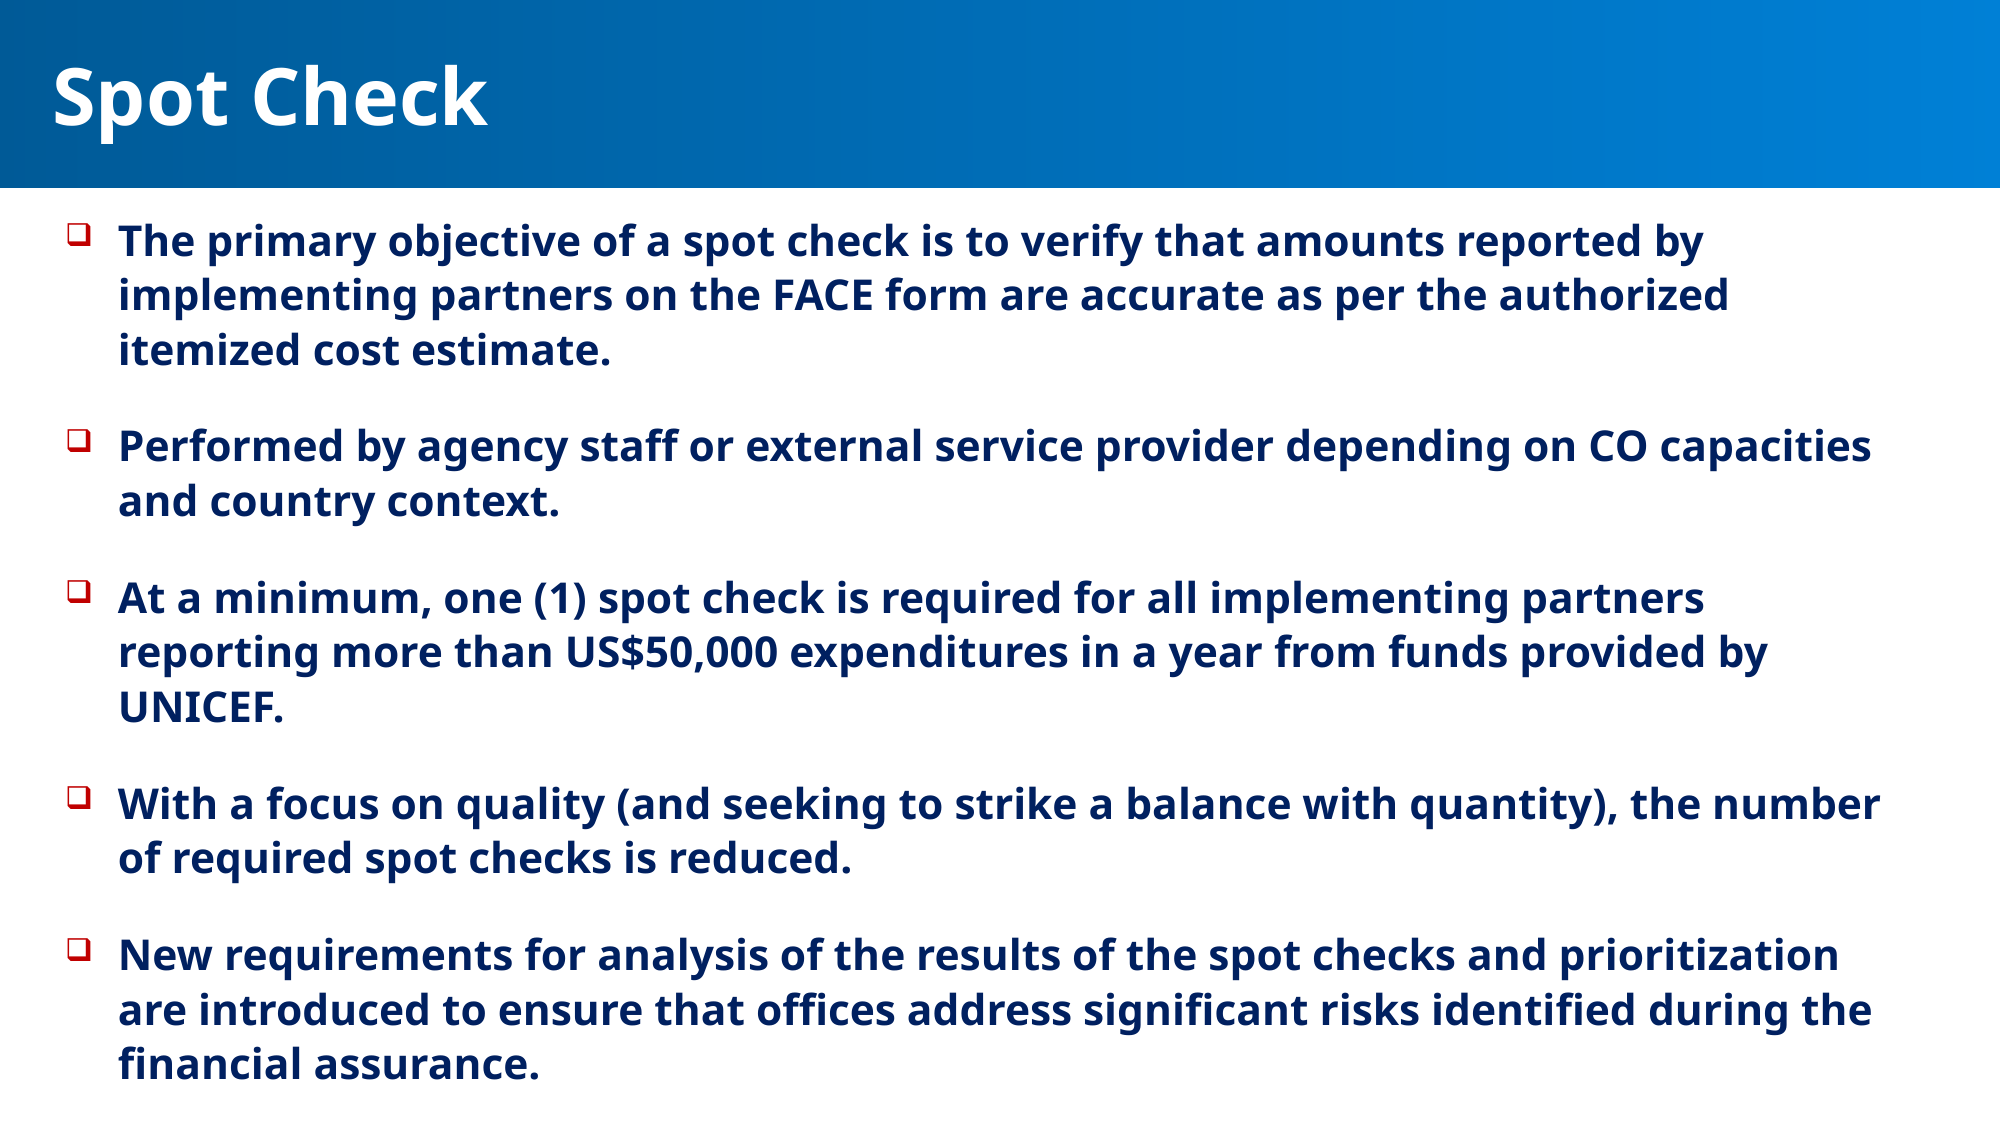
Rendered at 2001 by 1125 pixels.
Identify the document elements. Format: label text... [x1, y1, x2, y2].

title Spot Check [0, 0, 2000, 191]
list The primary objective of a spot check is to verify that amounts reported by implementing partners on the FACE form are accurate as per the authorized itemized cost estimate. Performed by agency staff or external service provider depending on CO capacities and country context. At a minimum, one (1) spot check is required for all implementing partners reporting more than US$50,000 expenditures in a year from funds provided by UNICEF. With a focus on quality (and seeking to strike a balance with quantity), the number of required spot checks is reduced. New requirements for analysis of the results of the spot checks and prioritization are introduced to ensure that offices address significant risks identified during the financial assurance. [50, 202, 1917, 1097]
